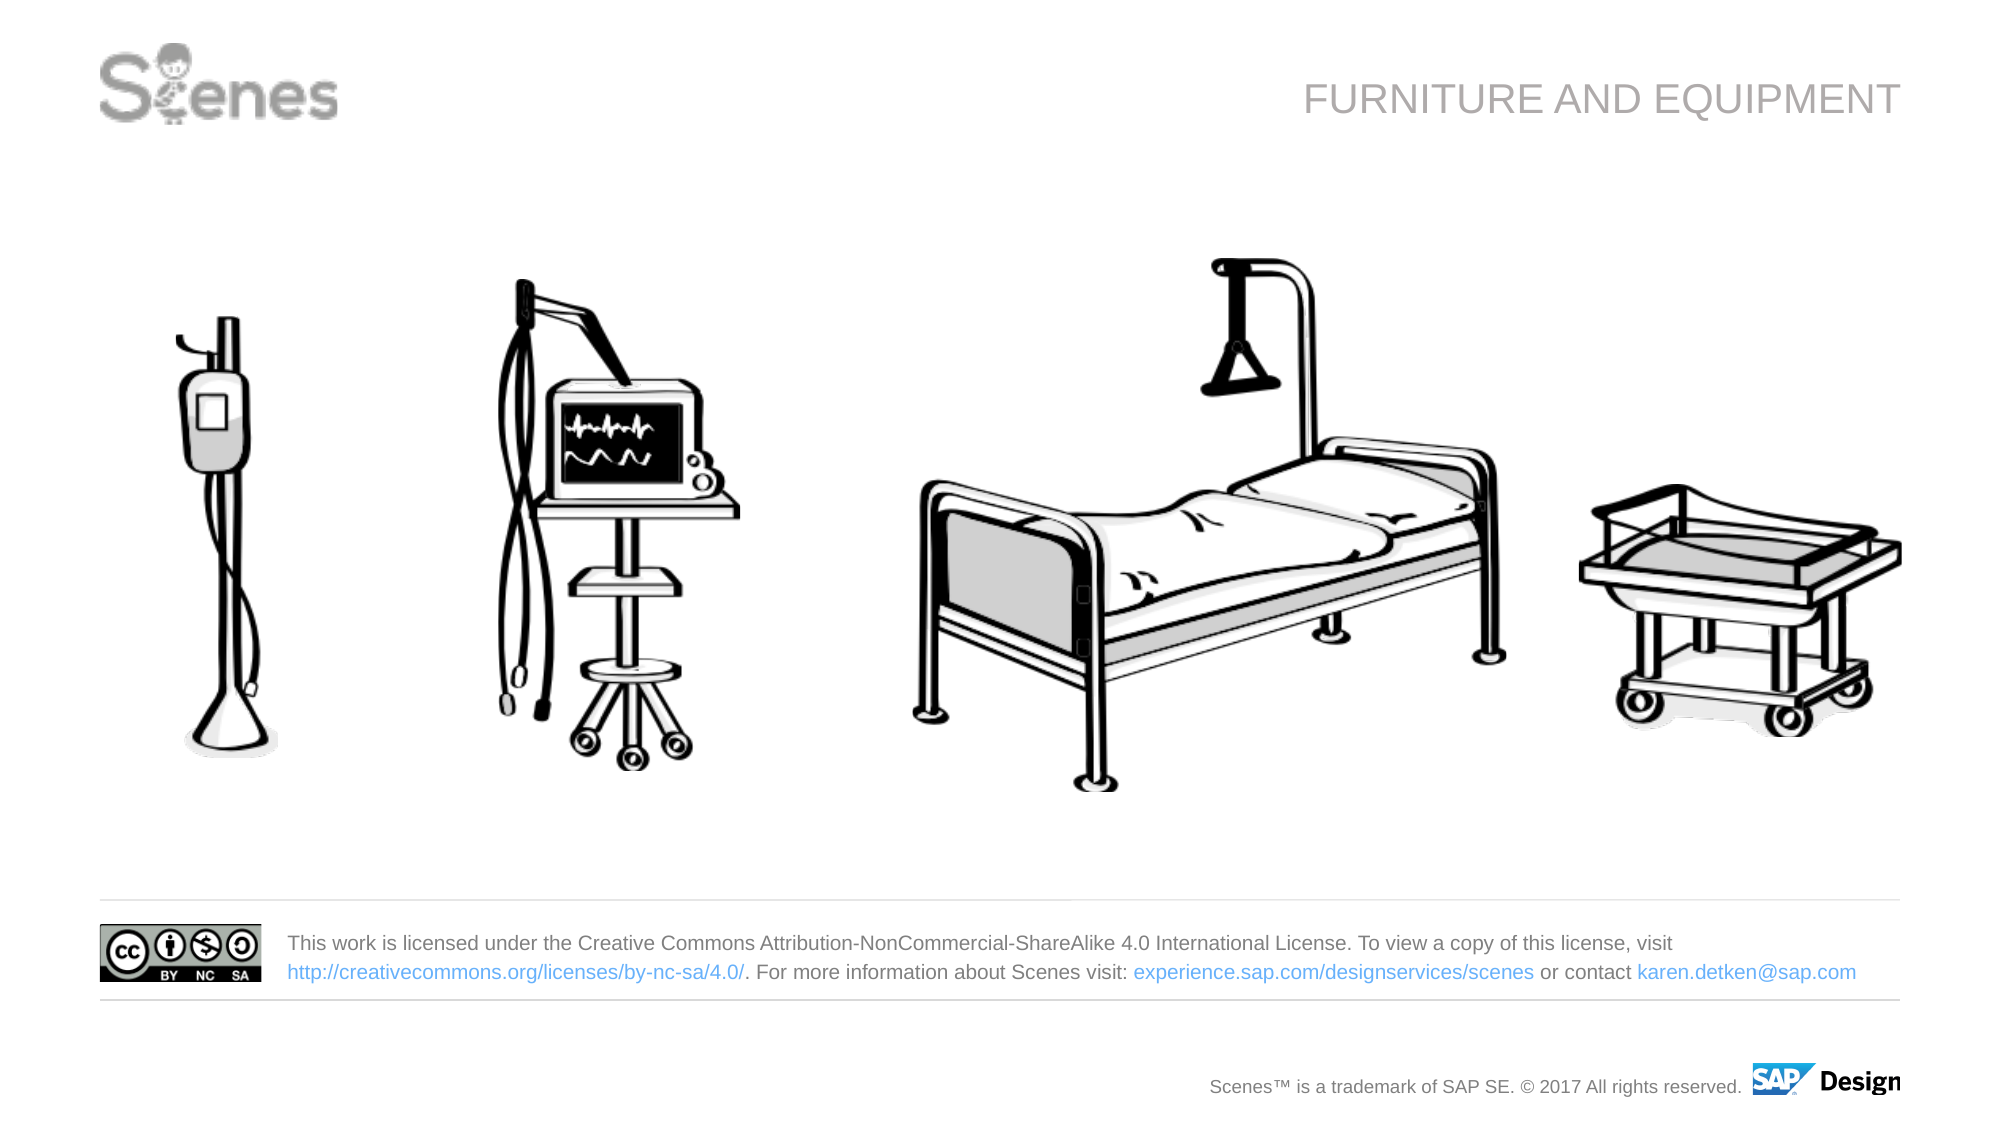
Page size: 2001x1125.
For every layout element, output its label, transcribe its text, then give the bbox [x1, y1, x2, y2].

title FURNITURE AND EQUIPMENT [1001, 77, 1902, 116]
picture [1578, 484, 1902, 737]
picture [175, 316, 278, 758]
picture [498, 279, 740, 771]
picture [912, 258, 1507, 792]
